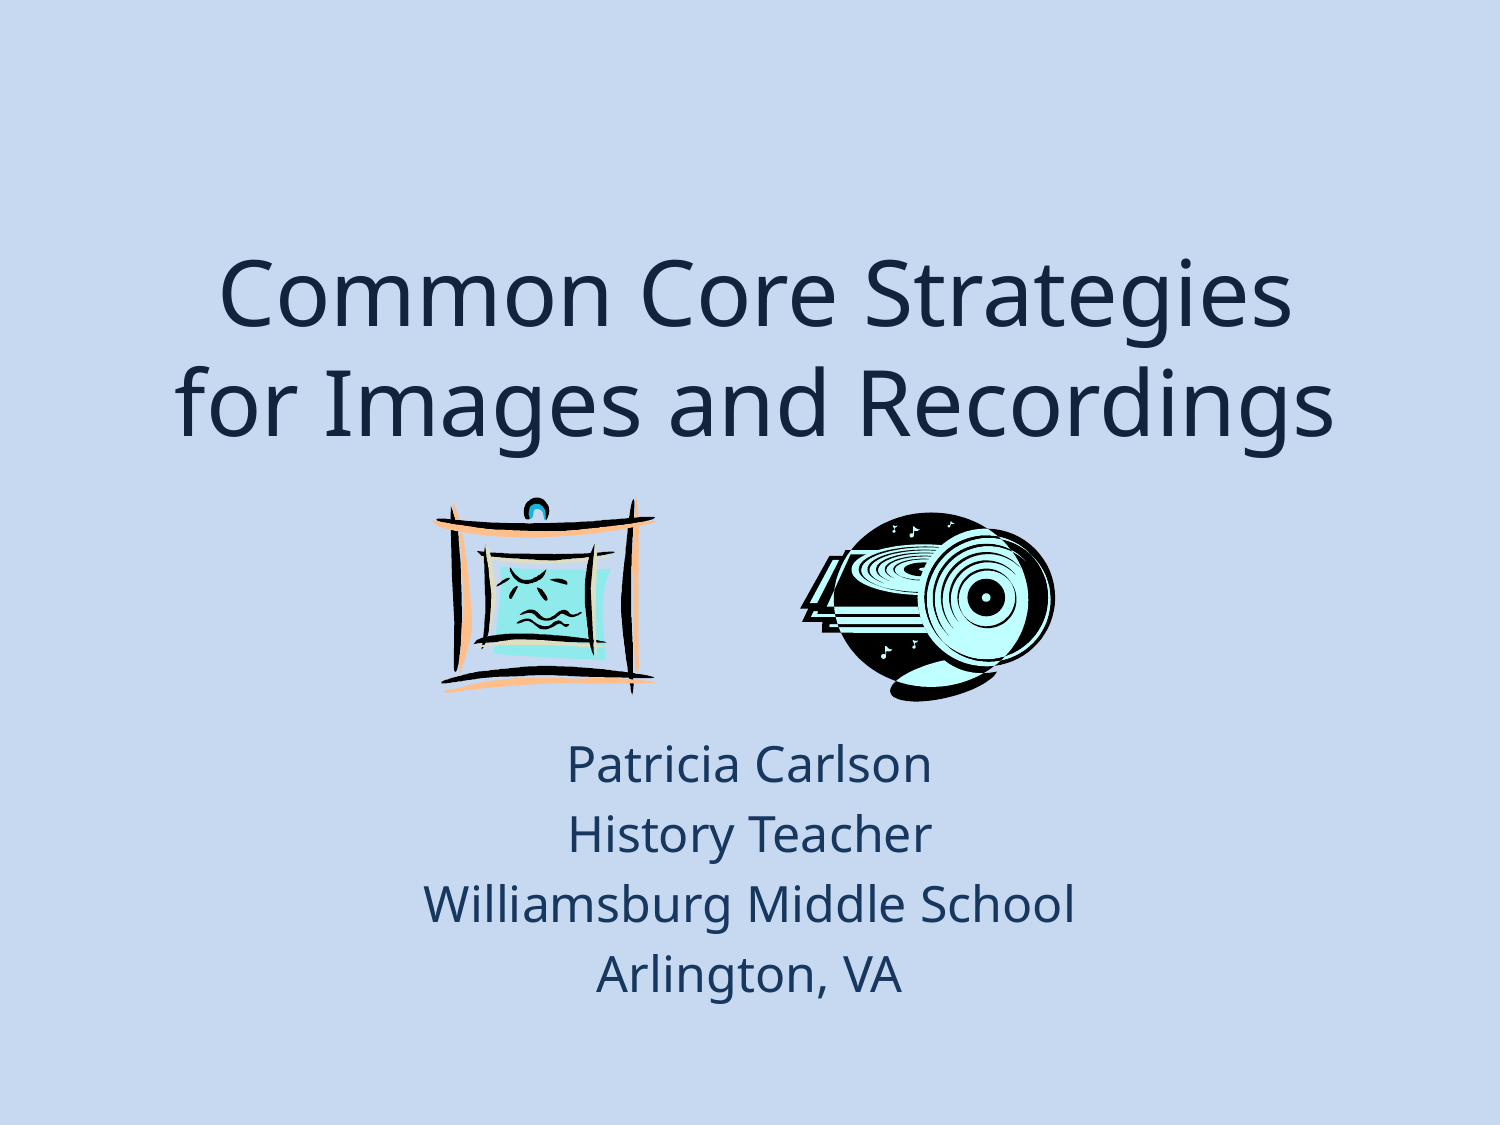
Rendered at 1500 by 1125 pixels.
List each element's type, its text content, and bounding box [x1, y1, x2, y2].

title Common Core Strategies for Images and Recordings [75, 199, 1438, 491]
subtitle Patricia Carlson History Teacher Williamsburg Middle School Arlington, VA [225, 725, 1275, 1013]
picture [424, 490, 663, 702]
picture [799, 512, 1056, 702]
